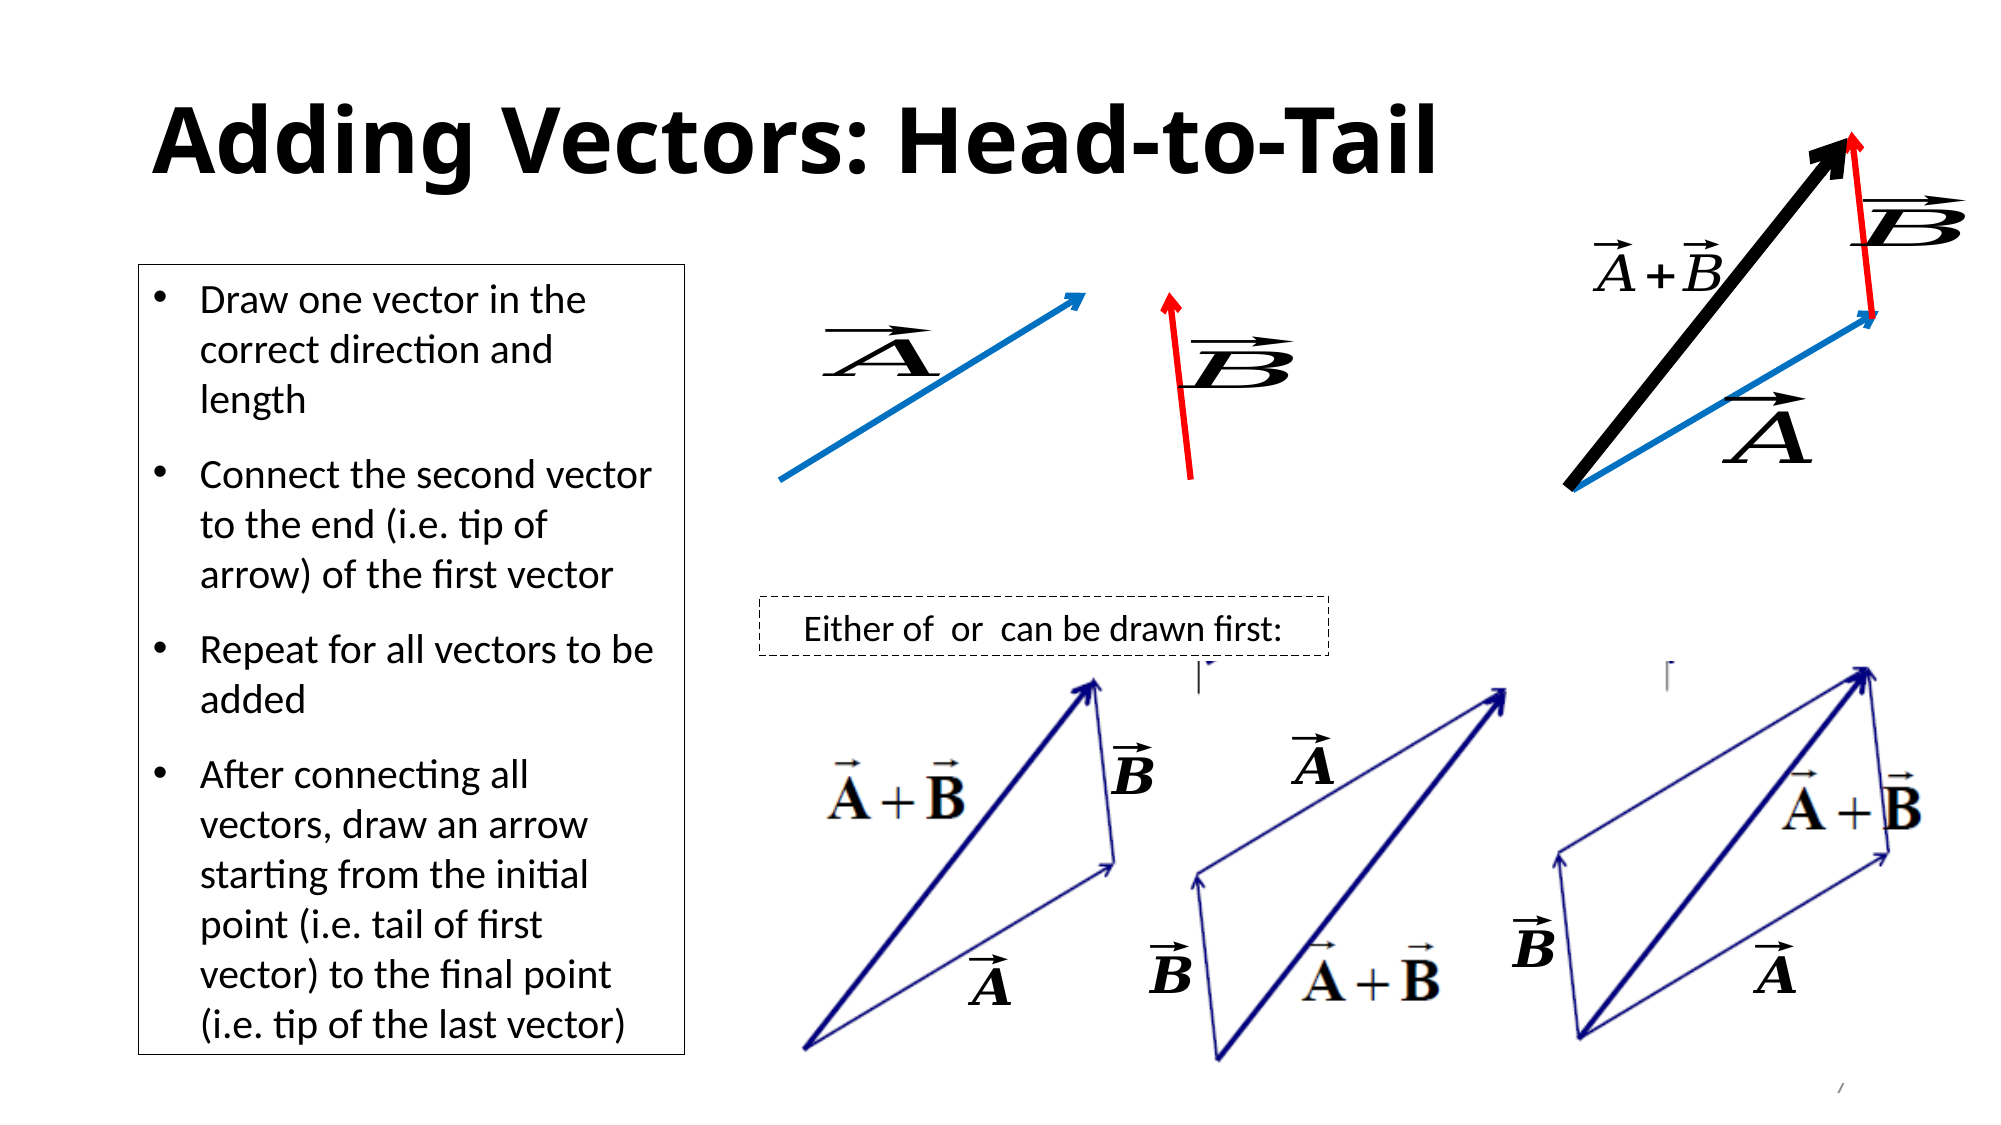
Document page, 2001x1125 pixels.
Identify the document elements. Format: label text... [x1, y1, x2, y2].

slide_number 7 [1578, 1083, 1863, 1125]
title Adding Vectors: Head-to-Tail [137, 59, 1863, 227]
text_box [1842, 131, 1980, 319]
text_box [1567, 137, 1848, 489]
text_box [1572, 319, 1879, 491]
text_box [779, 292, 1307, 481]
text_box Draw one vector in the correct direction and length Connect the second vector to the end (i.e. tip of arrow) of the first vector Repeat for all vectors to be added After connecting all vectors, draw an arrow starting from the initial point (i.e. tail of first vector) to the final point (i.e. tip of the last vector) [138, 264, 685, 1055]
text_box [759, 596, 1934, 1083]
